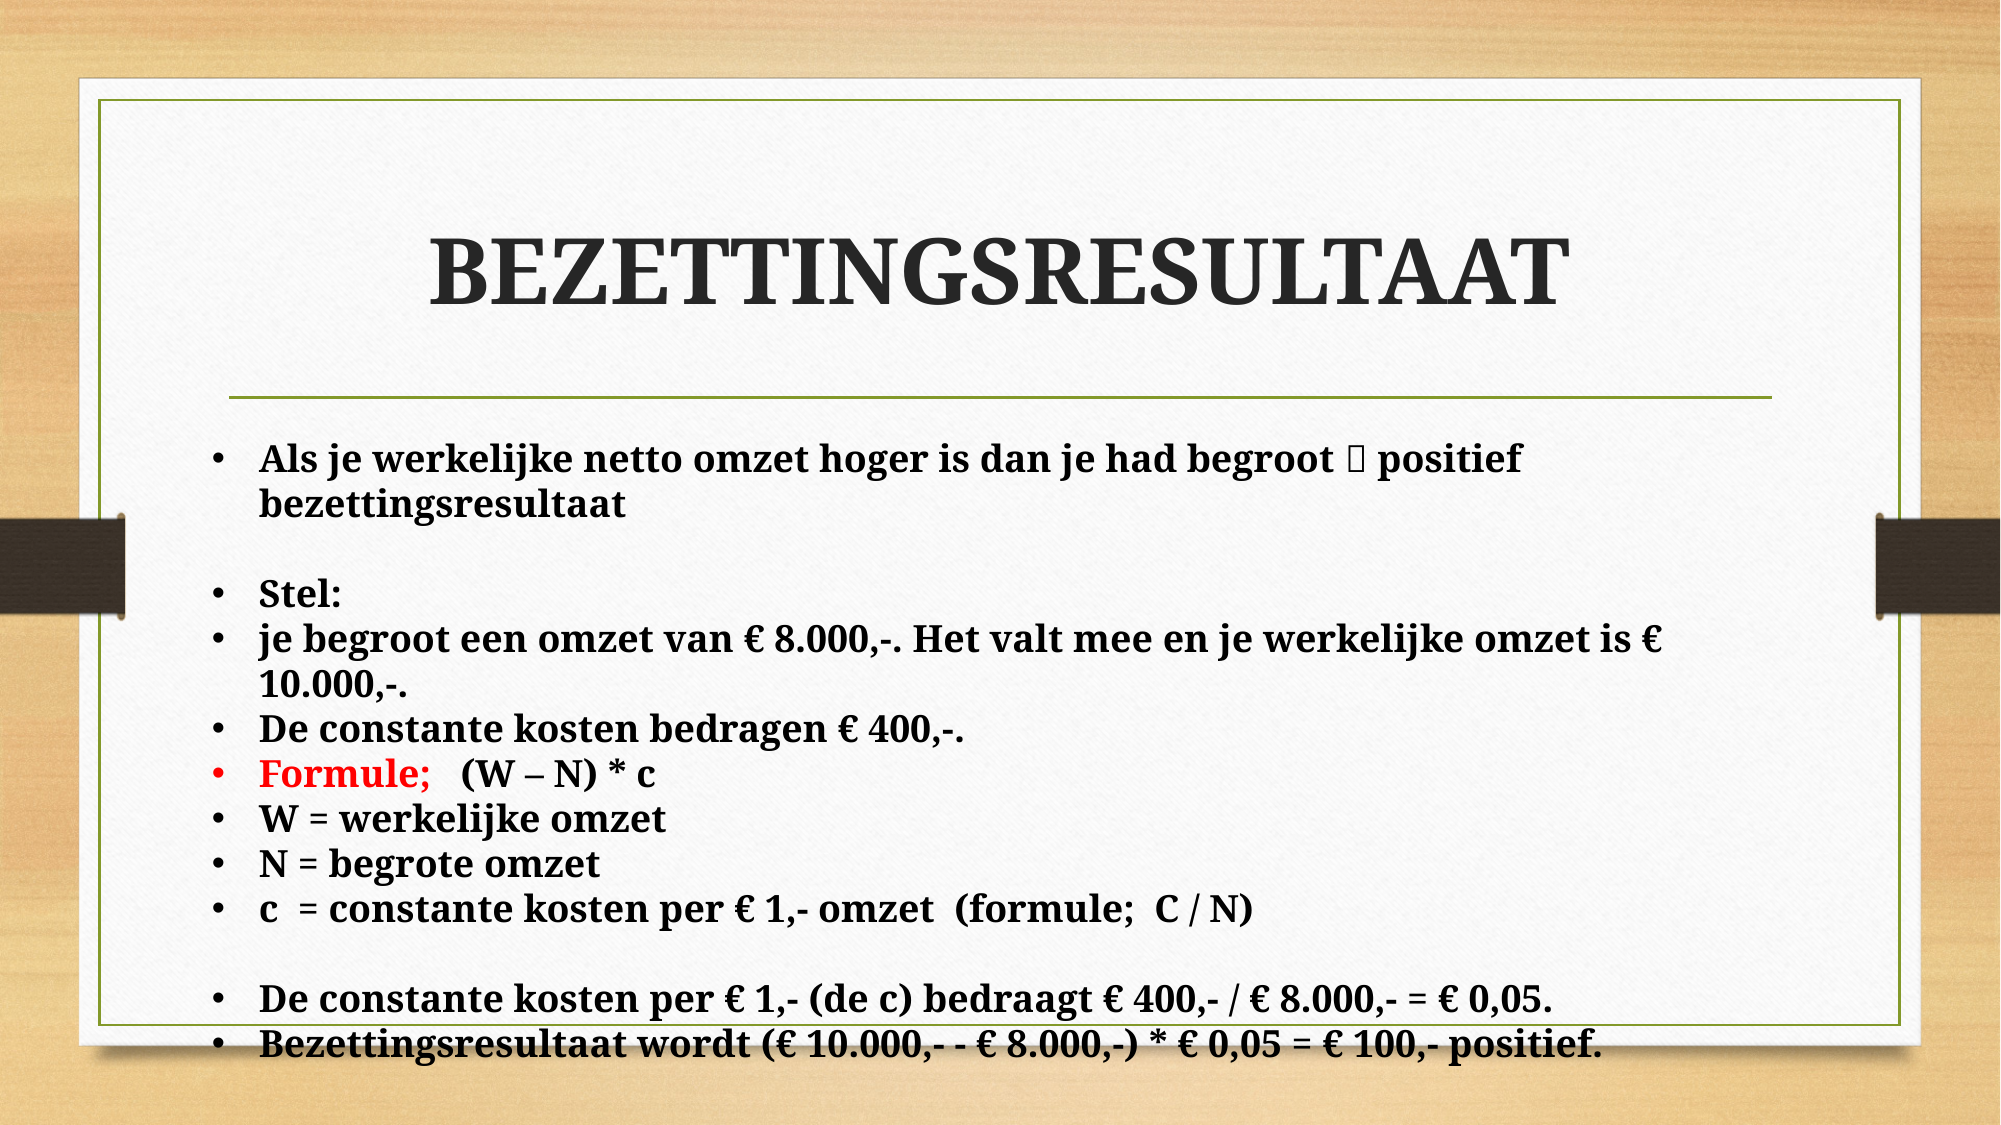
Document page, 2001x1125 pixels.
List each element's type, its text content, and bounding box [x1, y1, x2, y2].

text_box Als je werkelijke netto omzet hoger is dan je had begroot  positief bezettingsresultaat Stel: je begroot een omzet van € 8.000,-. Het valt mee en je werkelijke omzet is € 10.000,-. De constante kosten bedragen € 400,-. Formule; (W – N) * c W = werkelijke omzet N = begrote omzet c = constante kosten per € 1,- omzet (formule; C / N) De constante kosten per € 1,- (de c) bedraagt € 400,- / € 8.000,- = € 0,05. Bezettingsresultaat wordt (€ 10.000,- - € 8.000,-) * € 0,05 = € 100,- positief. [197, 427, 1811, 1125]
title BEZETTINGSRESULTAAT [212, 161, 1788, 375]
picture [0, 0, 2001, 1125]
